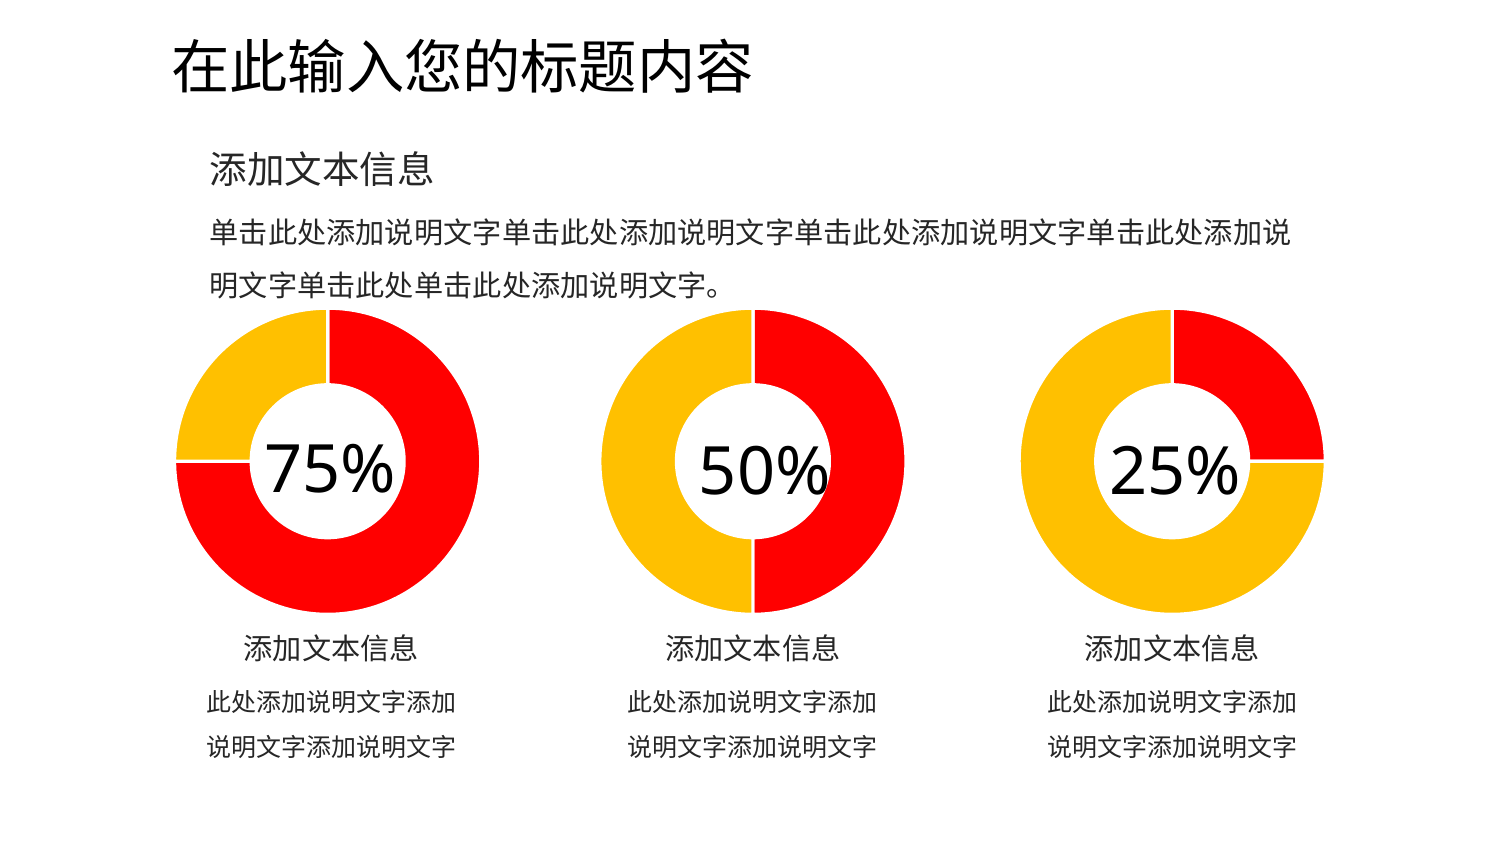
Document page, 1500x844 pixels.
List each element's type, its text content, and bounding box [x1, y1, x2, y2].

text_box 添加文本信息 此处添加说明文字添加说明文字添加说明文字 [604, 630, 902, 794]
text_box 在此输入您的标题内容 [156, 22, 793, 108]
text_box 添加文本信息 此处添加说明文字添加说明文字添加说明文字 [1023, 630, 1321, 794]
text_box 添加文本信息 单击此处添加说明文字单击此处添加说明文字单击此处添加说明文字单击此处添加说明文字单击此处单击此处添加说明文字。 [194, 138, 1328, 300]
chart [111, 301, 1389, 621]
text_box 添加文本信息 此处添加说明文字添加说明文字添加说明文字 [182, 630, 481, 794]
